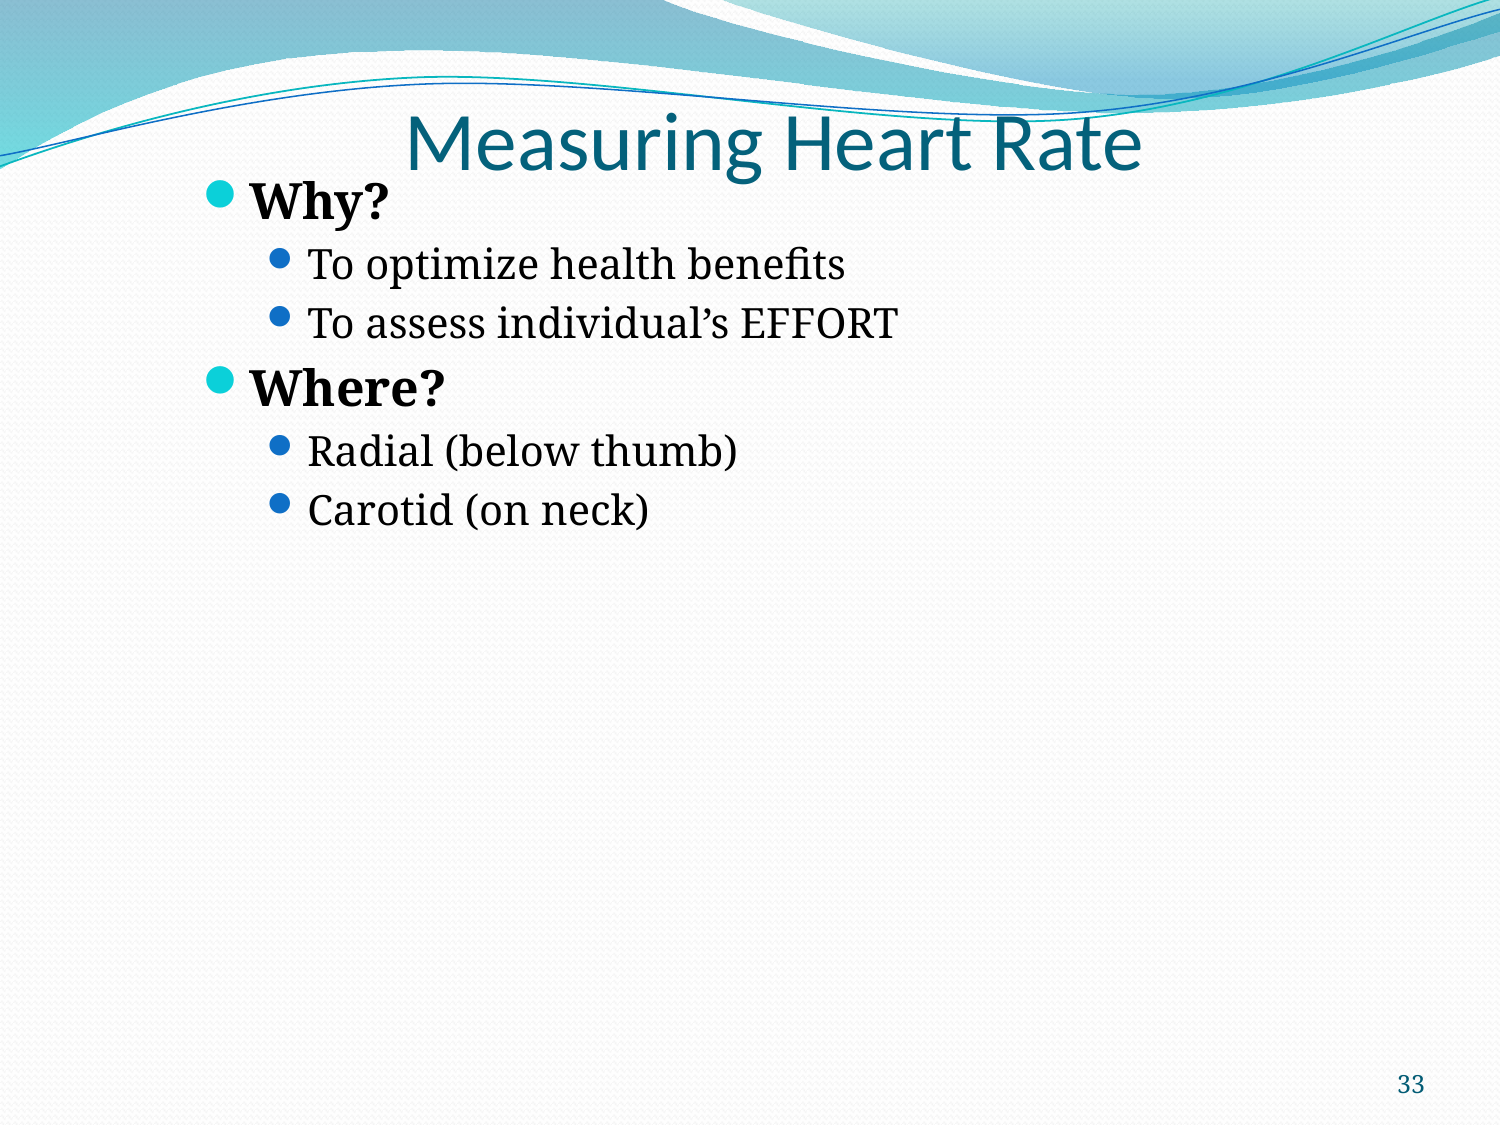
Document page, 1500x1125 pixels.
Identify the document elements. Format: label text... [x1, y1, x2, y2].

title Measuring Heart Rate [99, 0, 1450, 188]
slide_number 33 [1299, 1042, 1425, 1103]
list Why? To optimize health benefits To assess individual’s EFFORT Where? Radial (below thumb) Carotid (on neck) [187, 162, 1463, 1038]
